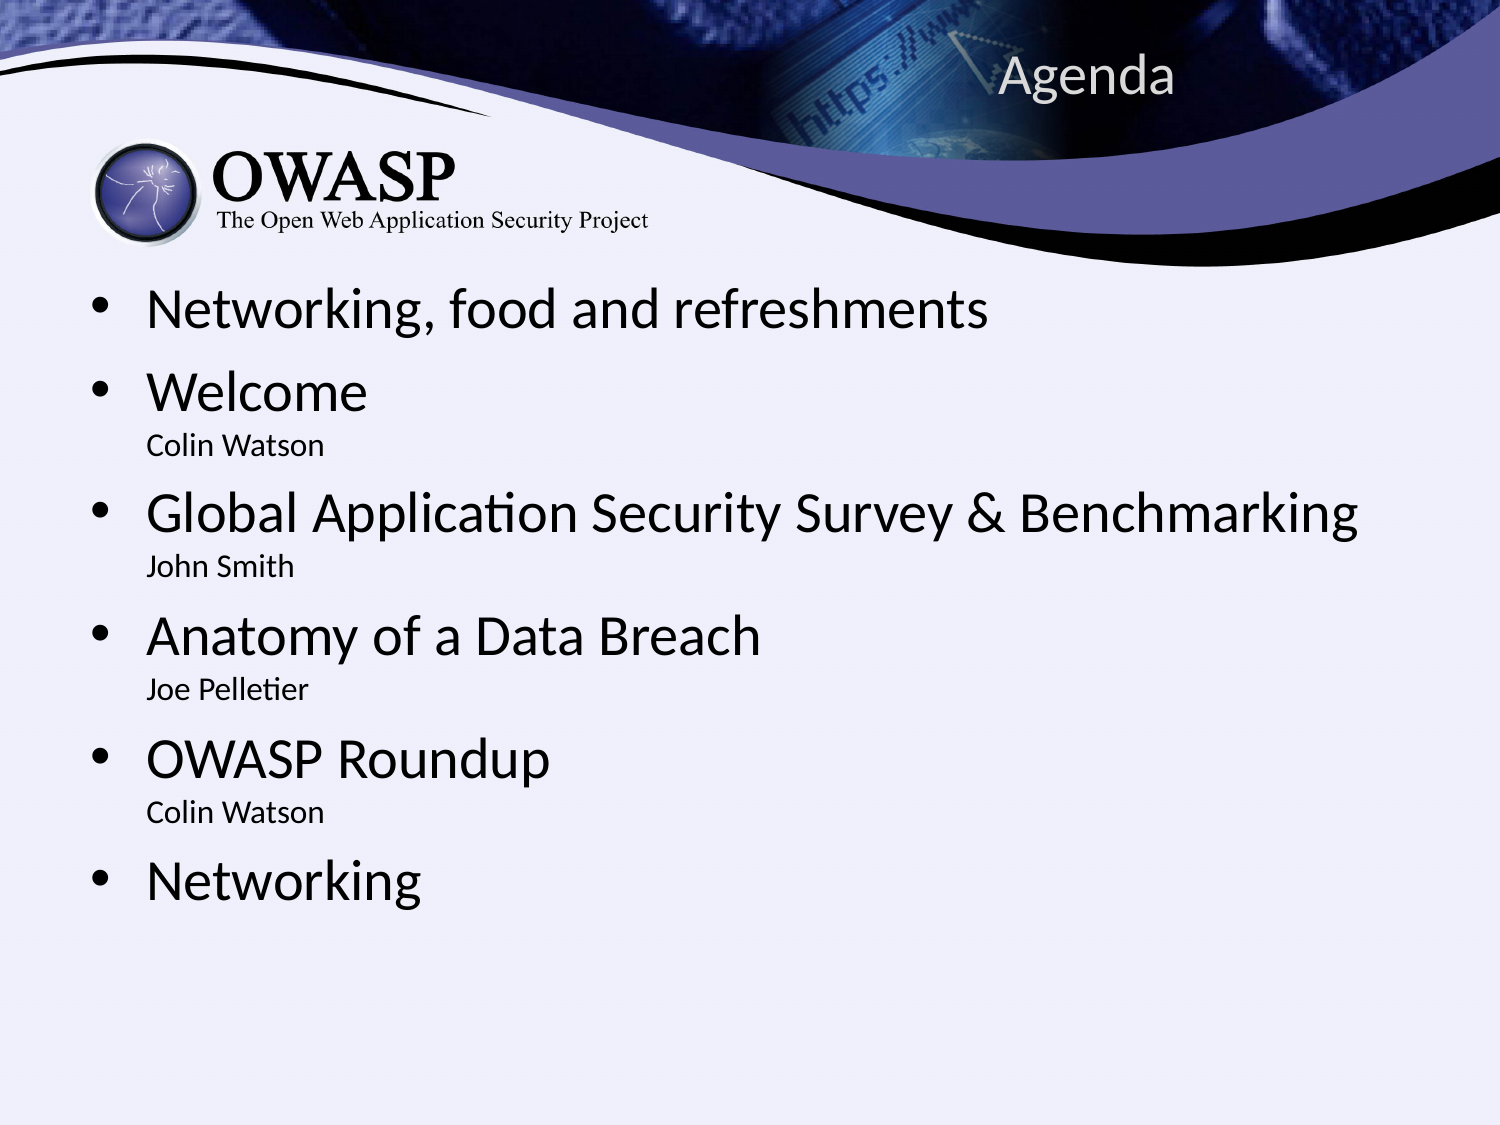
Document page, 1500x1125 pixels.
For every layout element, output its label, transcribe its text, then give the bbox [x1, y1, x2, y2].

picture [0, 0, 1500, 1125]
title Agenda [699, 12, 1475, 130]
list Networking, food and refreshments Welcome Colin Watson Global Application Security Survey & Benchmarking John Smith Anatomy of a Data Breach Joe Pelletier OWASP Roundup Colin Watson Networking [75, 262, 1425, 1005]
